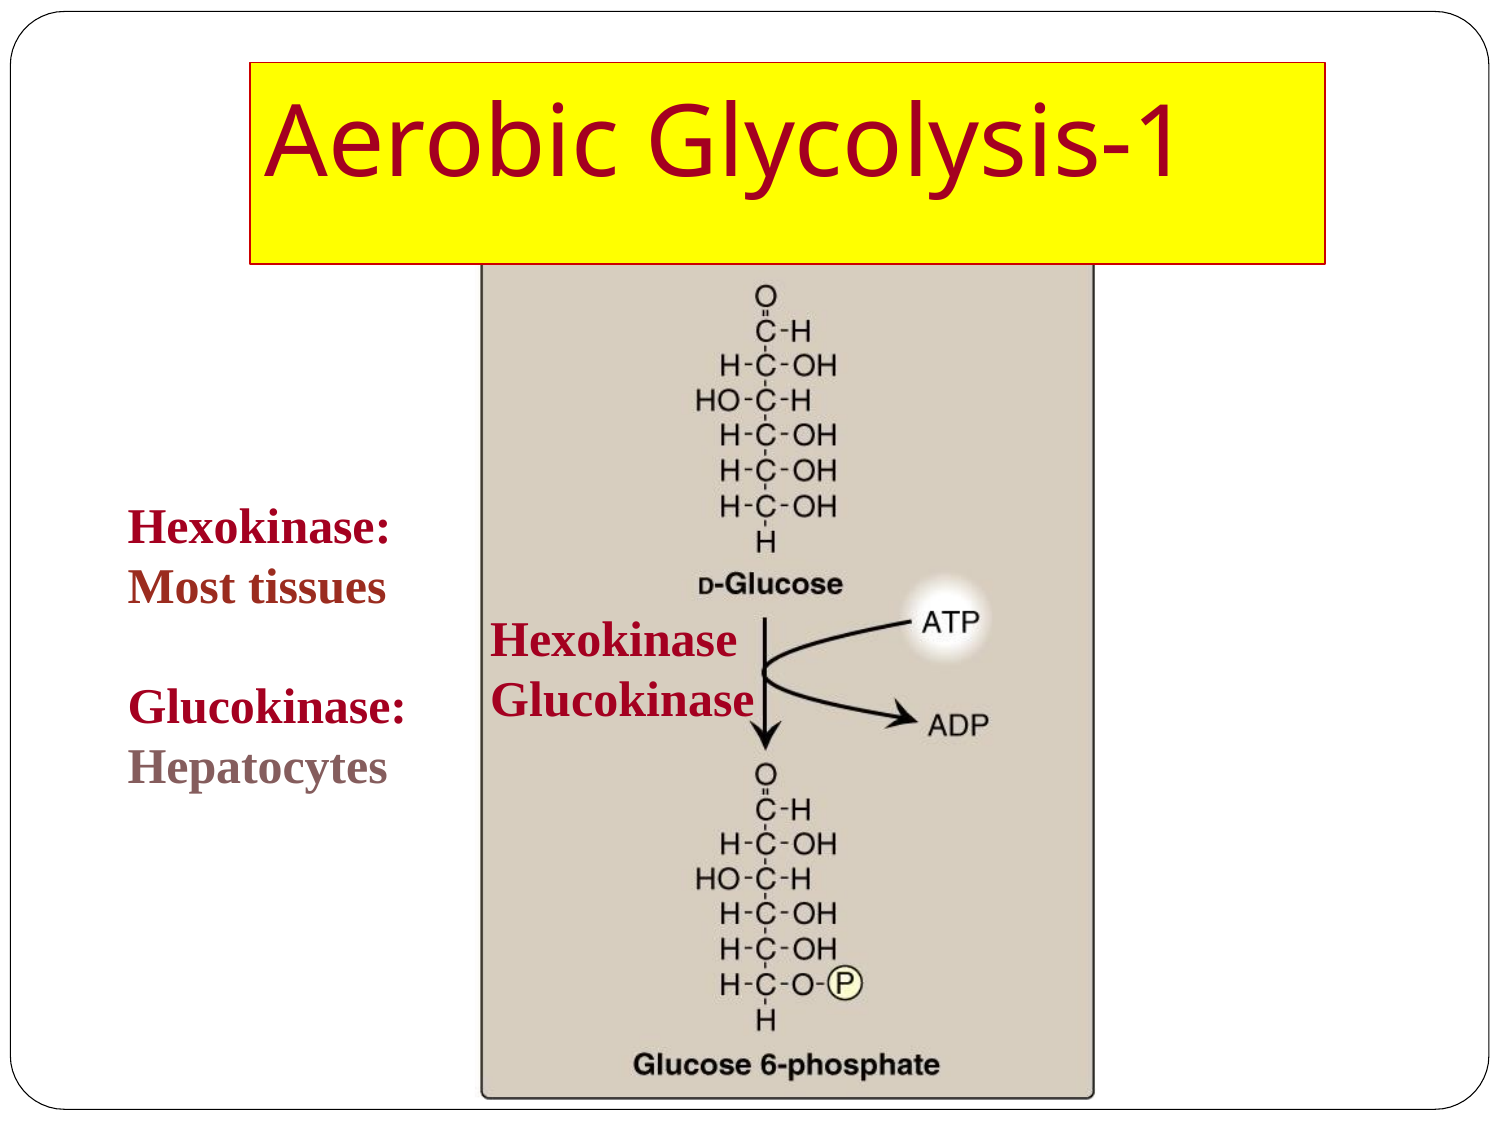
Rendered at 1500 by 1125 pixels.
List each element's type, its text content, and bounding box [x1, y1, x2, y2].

text_box Hexokinase: Most tissues [125, 493, 394, 614]
text_box Hexokinase Glucokinase [488, 606, 757, 727]
text_box Glucokinase: Hepatocytes [125, 673, 411, 794]
text_box [474, 265, 1100, 1100]
title Aerobic Glycolysis-1 [249, 62, 1325, 265]
